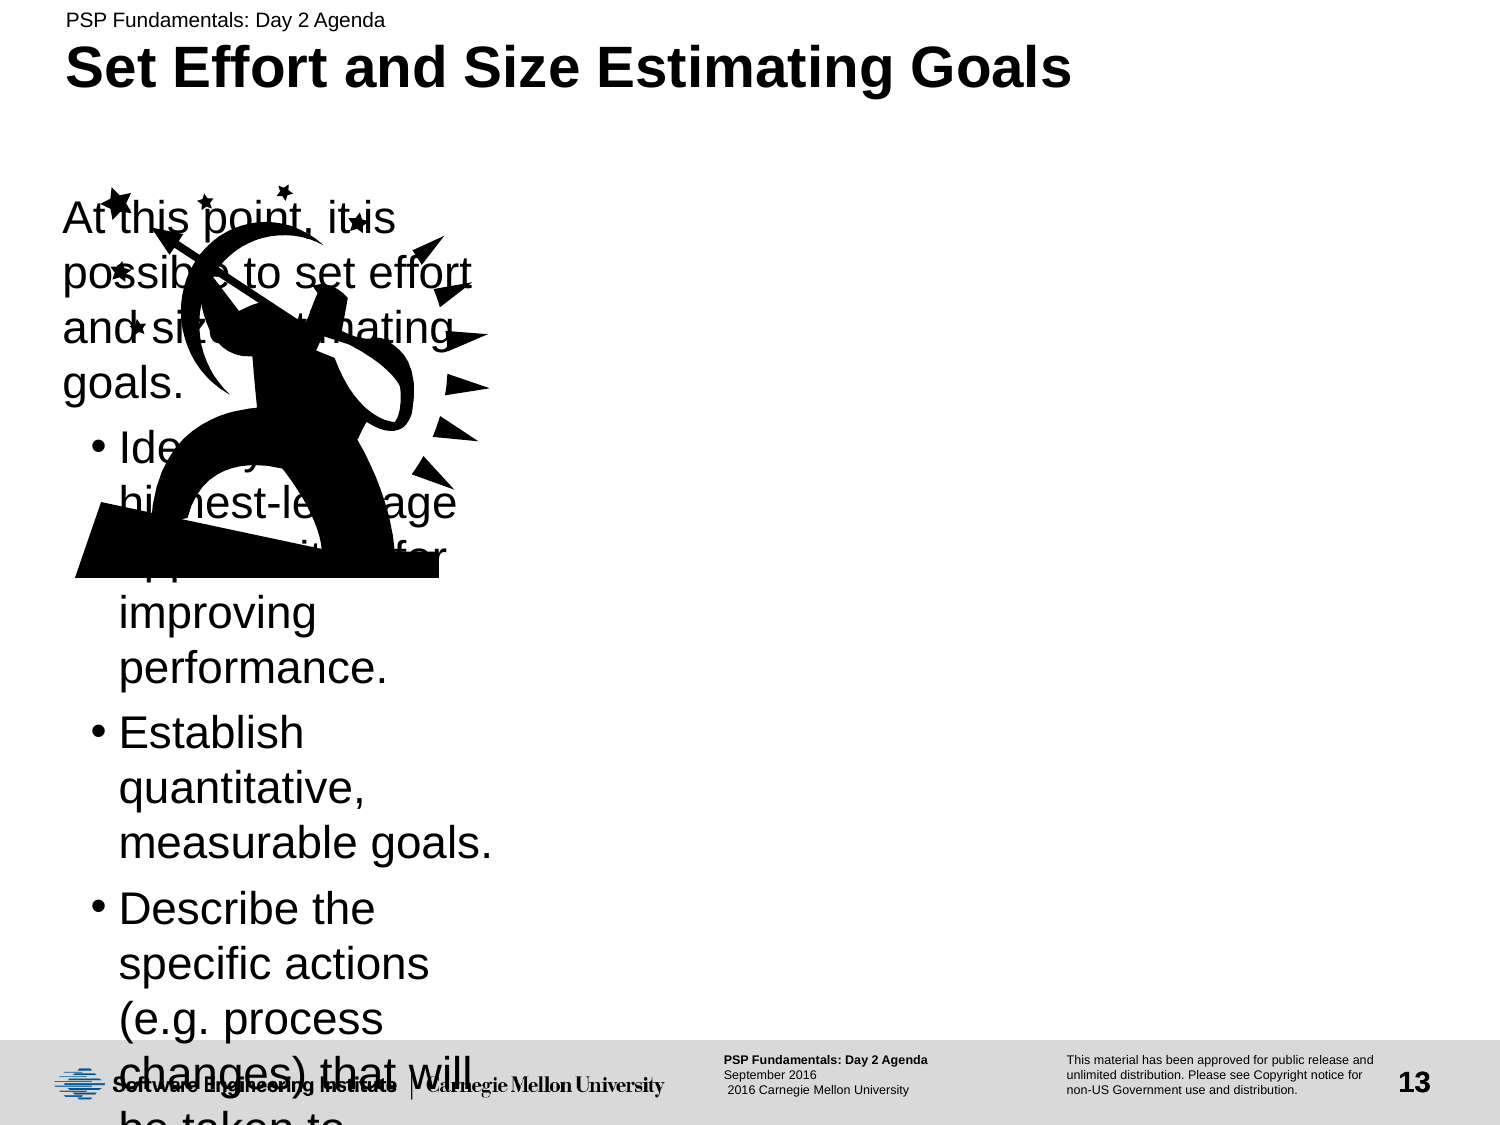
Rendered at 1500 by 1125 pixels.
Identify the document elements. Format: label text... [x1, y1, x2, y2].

picture [74, 184, 490, 578]
title Set Effort and Size Estimating Goals [65, 37, 1430, 148]
list At this point, it is possible to set effort and size estimating goals. Identify the highest-leverage opportunities for improving performance. Establish quantitative, measurable goals. Describe the specific actions (e.g. process changes) that will be taken to achieve these goals. [62, 187, 507, 1000]
picture [46, 1061, 673, 1104]
